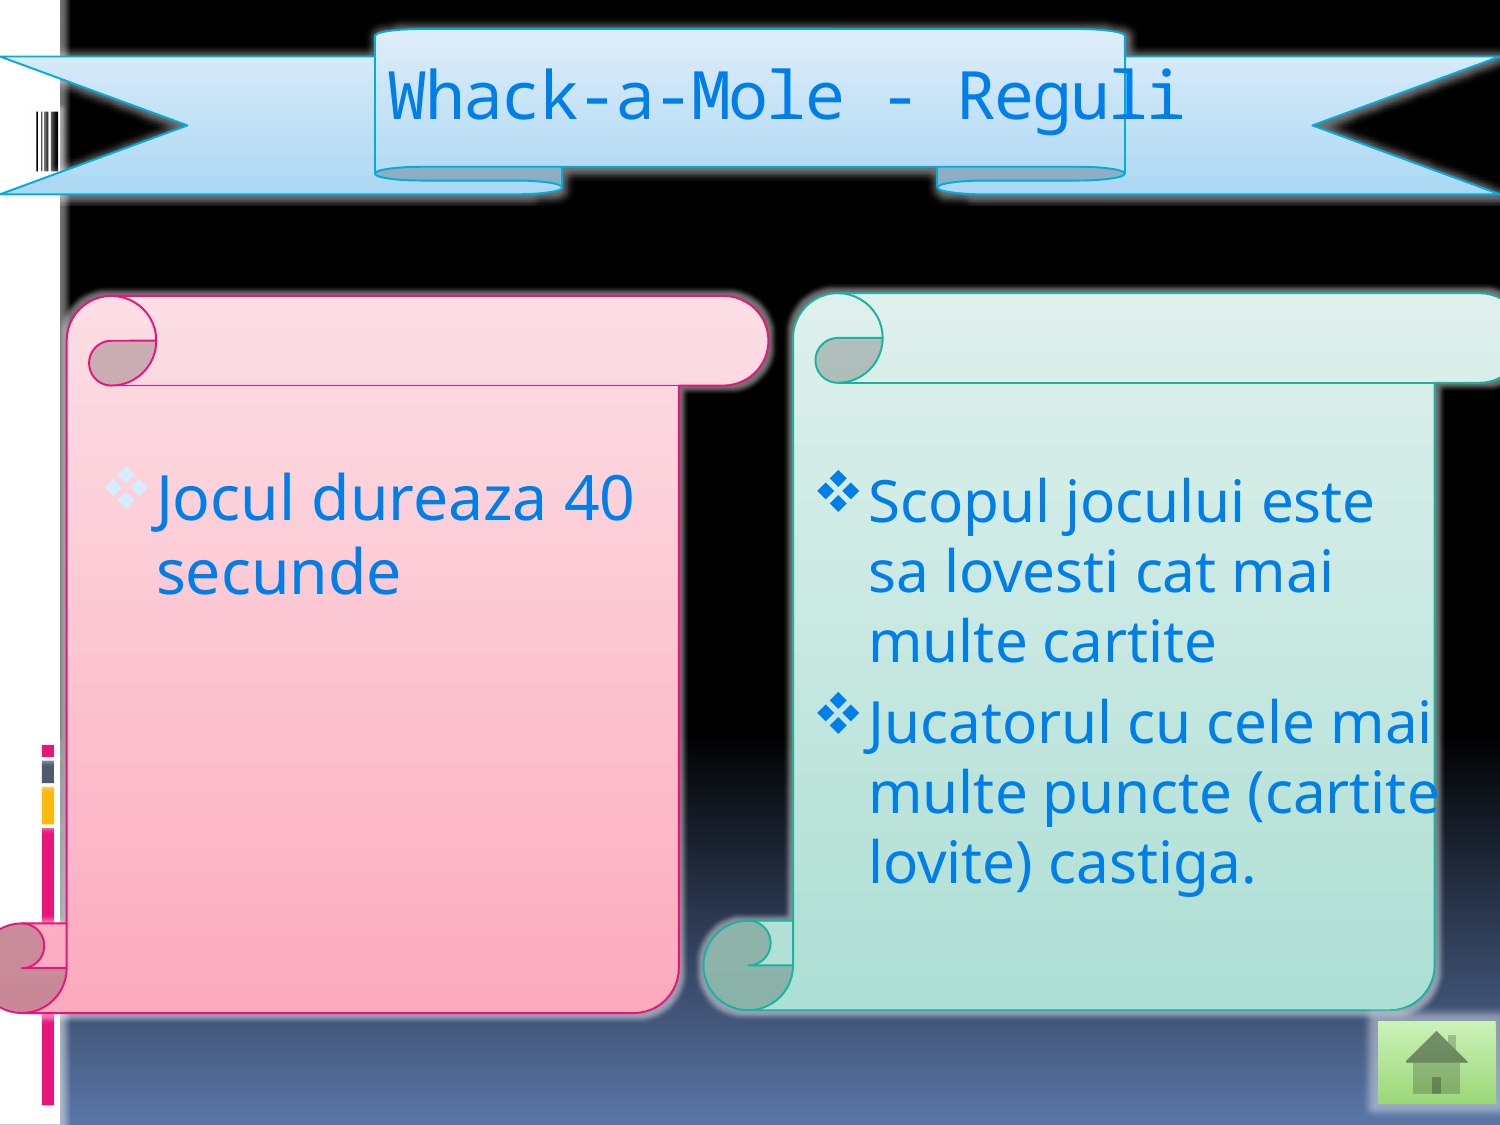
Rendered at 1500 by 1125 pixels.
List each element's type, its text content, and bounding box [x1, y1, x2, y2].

text_box Scopul jocului este sa lovesti cat mai multe cartite Jucatorul cu cele mai multe puncte (cartite lovite) castiga. [797, 375, 1458, 1013]
title Whack-a-Mole - Reguli [372, 45, 1206, 179]
text_box [0, 55, 564, 196]
list Jocul dureaza 40 secunde [73, 450, 700, 982]
text_box [702, 292, 1500, 1012]
text_box [0, 294, 770, 1015]
text_box [373, 27, 1126, 45]
text_box [936, 55, 1500, 196]
text_box [1377, 1020, 1496, 1104]
